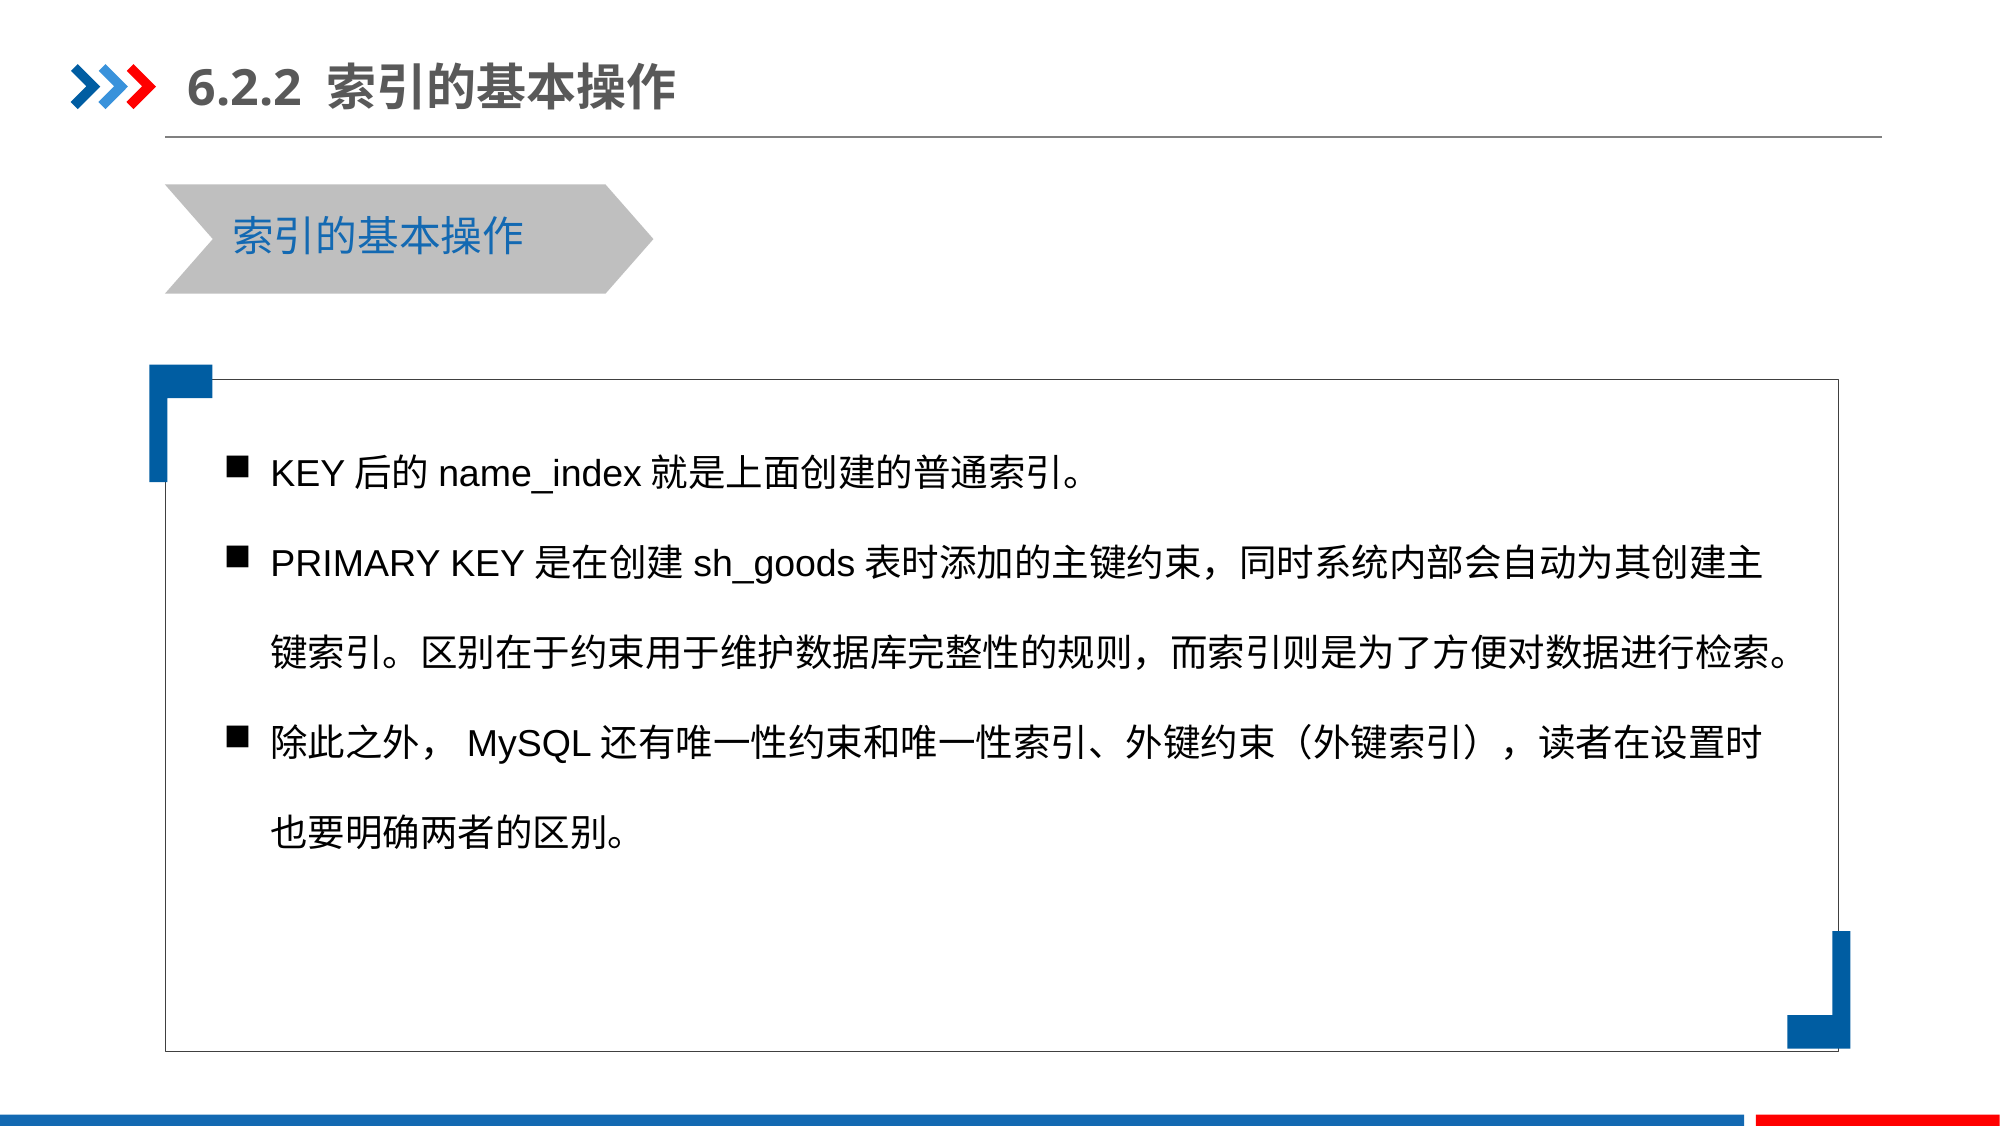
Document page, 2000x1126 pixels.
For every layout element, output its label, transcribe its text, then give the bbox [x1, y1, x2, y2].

text_box [164, 184, 654, 294]
text_box [163, 378, 1841, 1053]
text_box [1785, 929, 1852, 1051]
text_box [147, 363, 215, 484]
text_box 索引的基本操作 [217, 202, 539, 317]
text_box 6.2.2 索引的基本操作 [187, 43, 827, 127]
